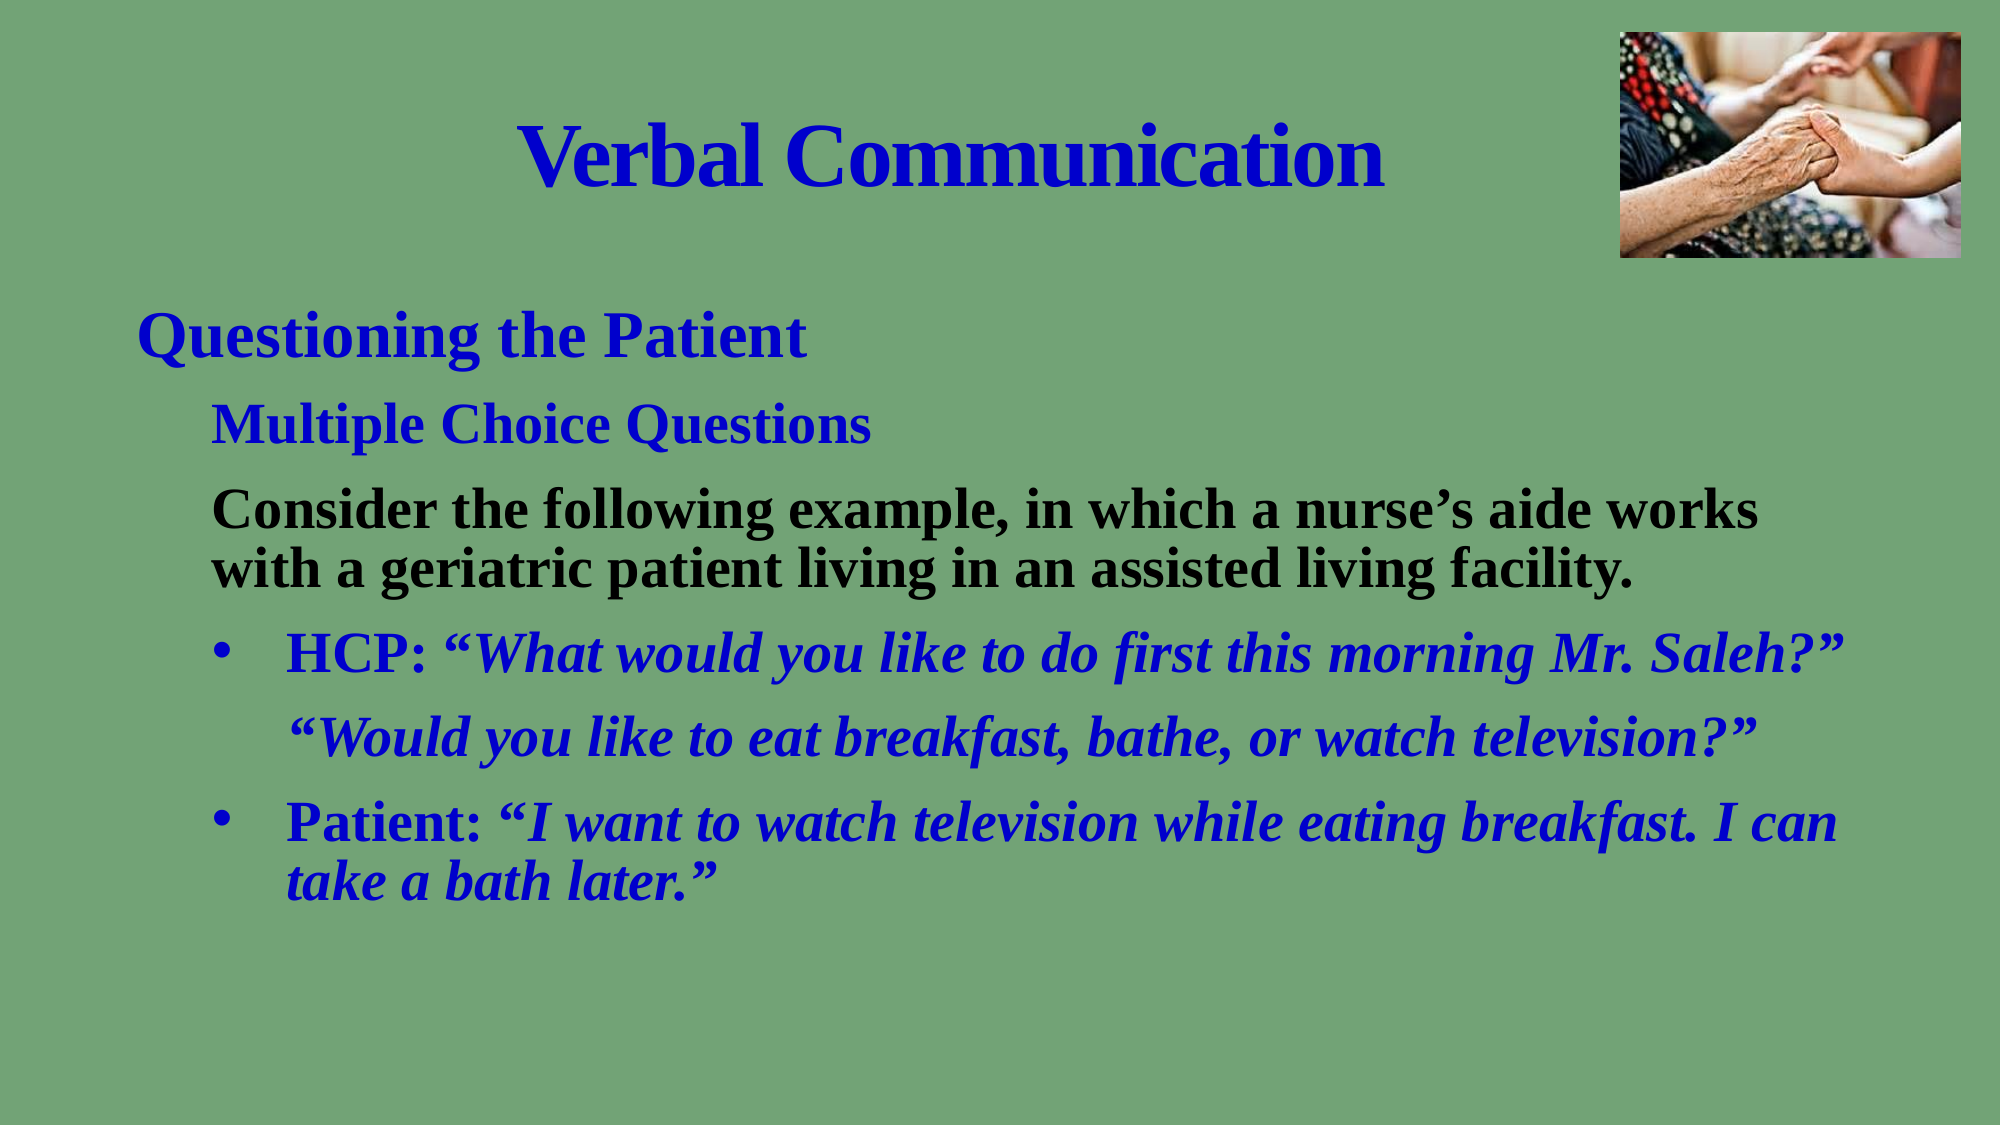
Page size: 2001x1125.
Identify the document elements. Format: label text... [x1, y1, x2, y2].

title Verbal Communication [227, 76, 1620, 212]
subtitle Questioning the Patient Multiple Choice Questions Consider the following example, in which a nurse’s aide works with a geriatric patient living in an assisted living facility. HCP: “What would you like to do first this morning Mr. Saleh?” “Would you like to eat breakfast, bathe, or watch television?” Patient: “I want to watch television while eating breakfast. I can take a bath later.” [121, 295, 1873, 1057]
picture [1620, 32, 1961, 258]
